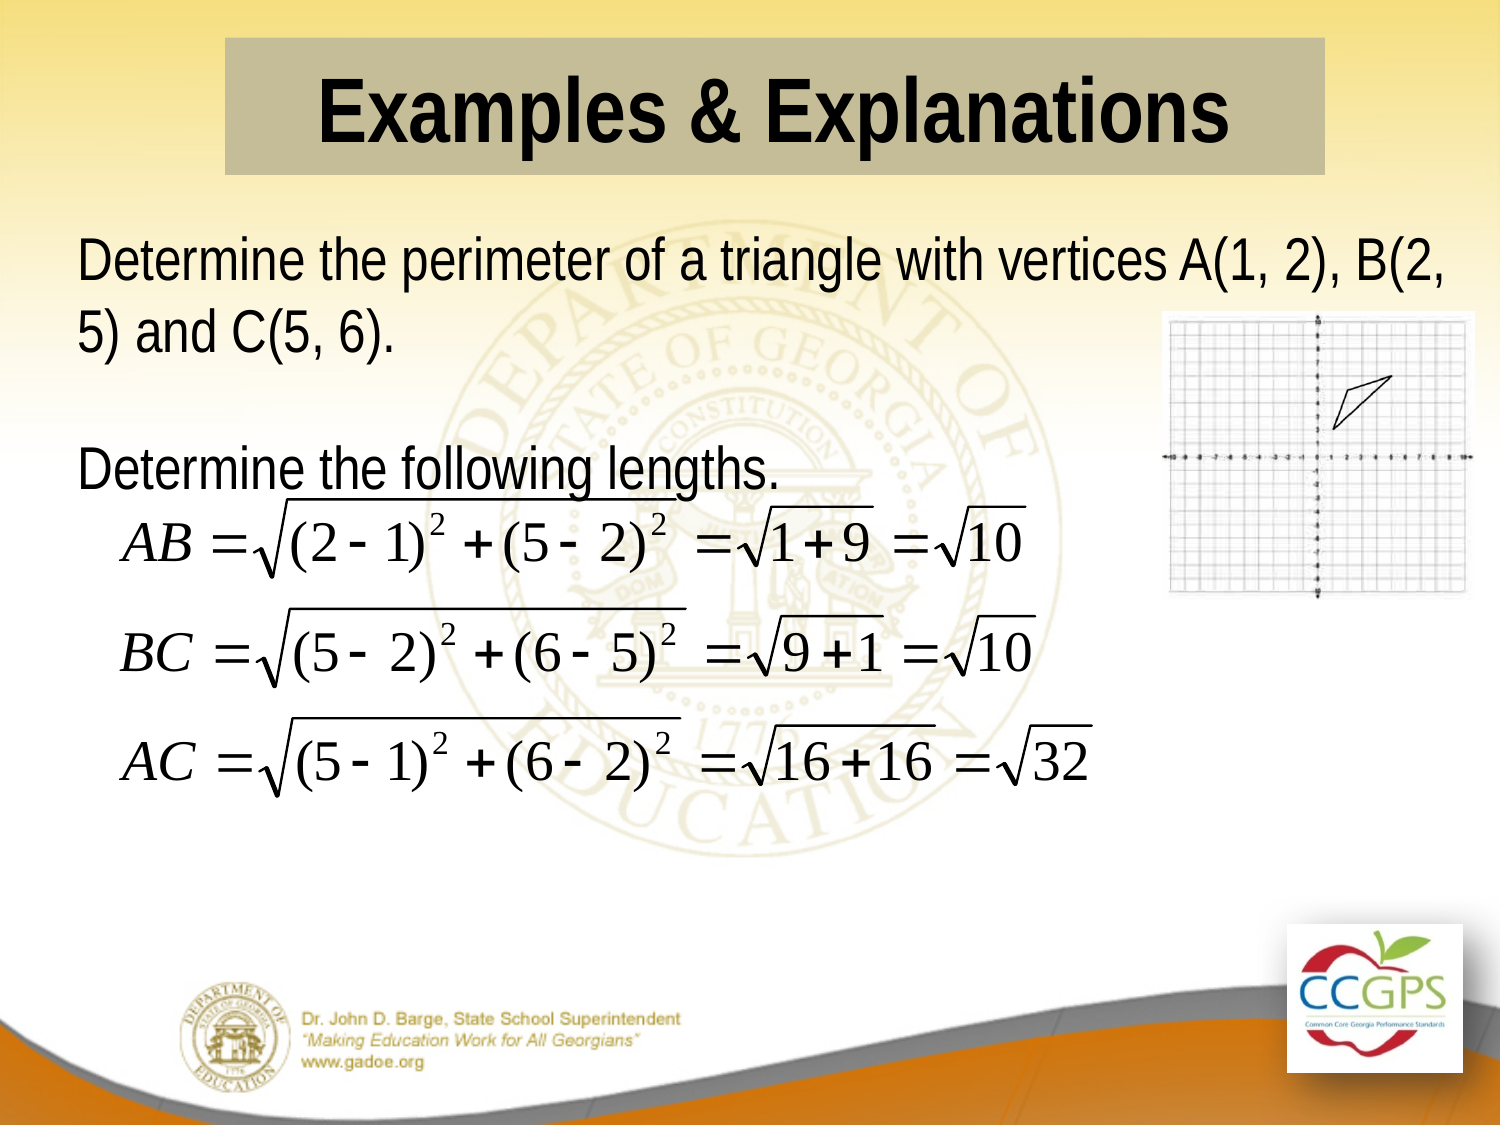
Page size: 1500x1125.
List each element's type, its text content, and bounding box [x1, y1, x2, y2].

picture [0, 0, 1500, 1125]
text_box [109, 483, 1106, 811]
subtitle Determine the perimeter of a triangle with vertices A(1, 2), B(2, 5) and C(5, 6). Determine the following lengths. [62, 212, 1463, 926]
title Examples & Explanations [224, 37, 1326, 176]
